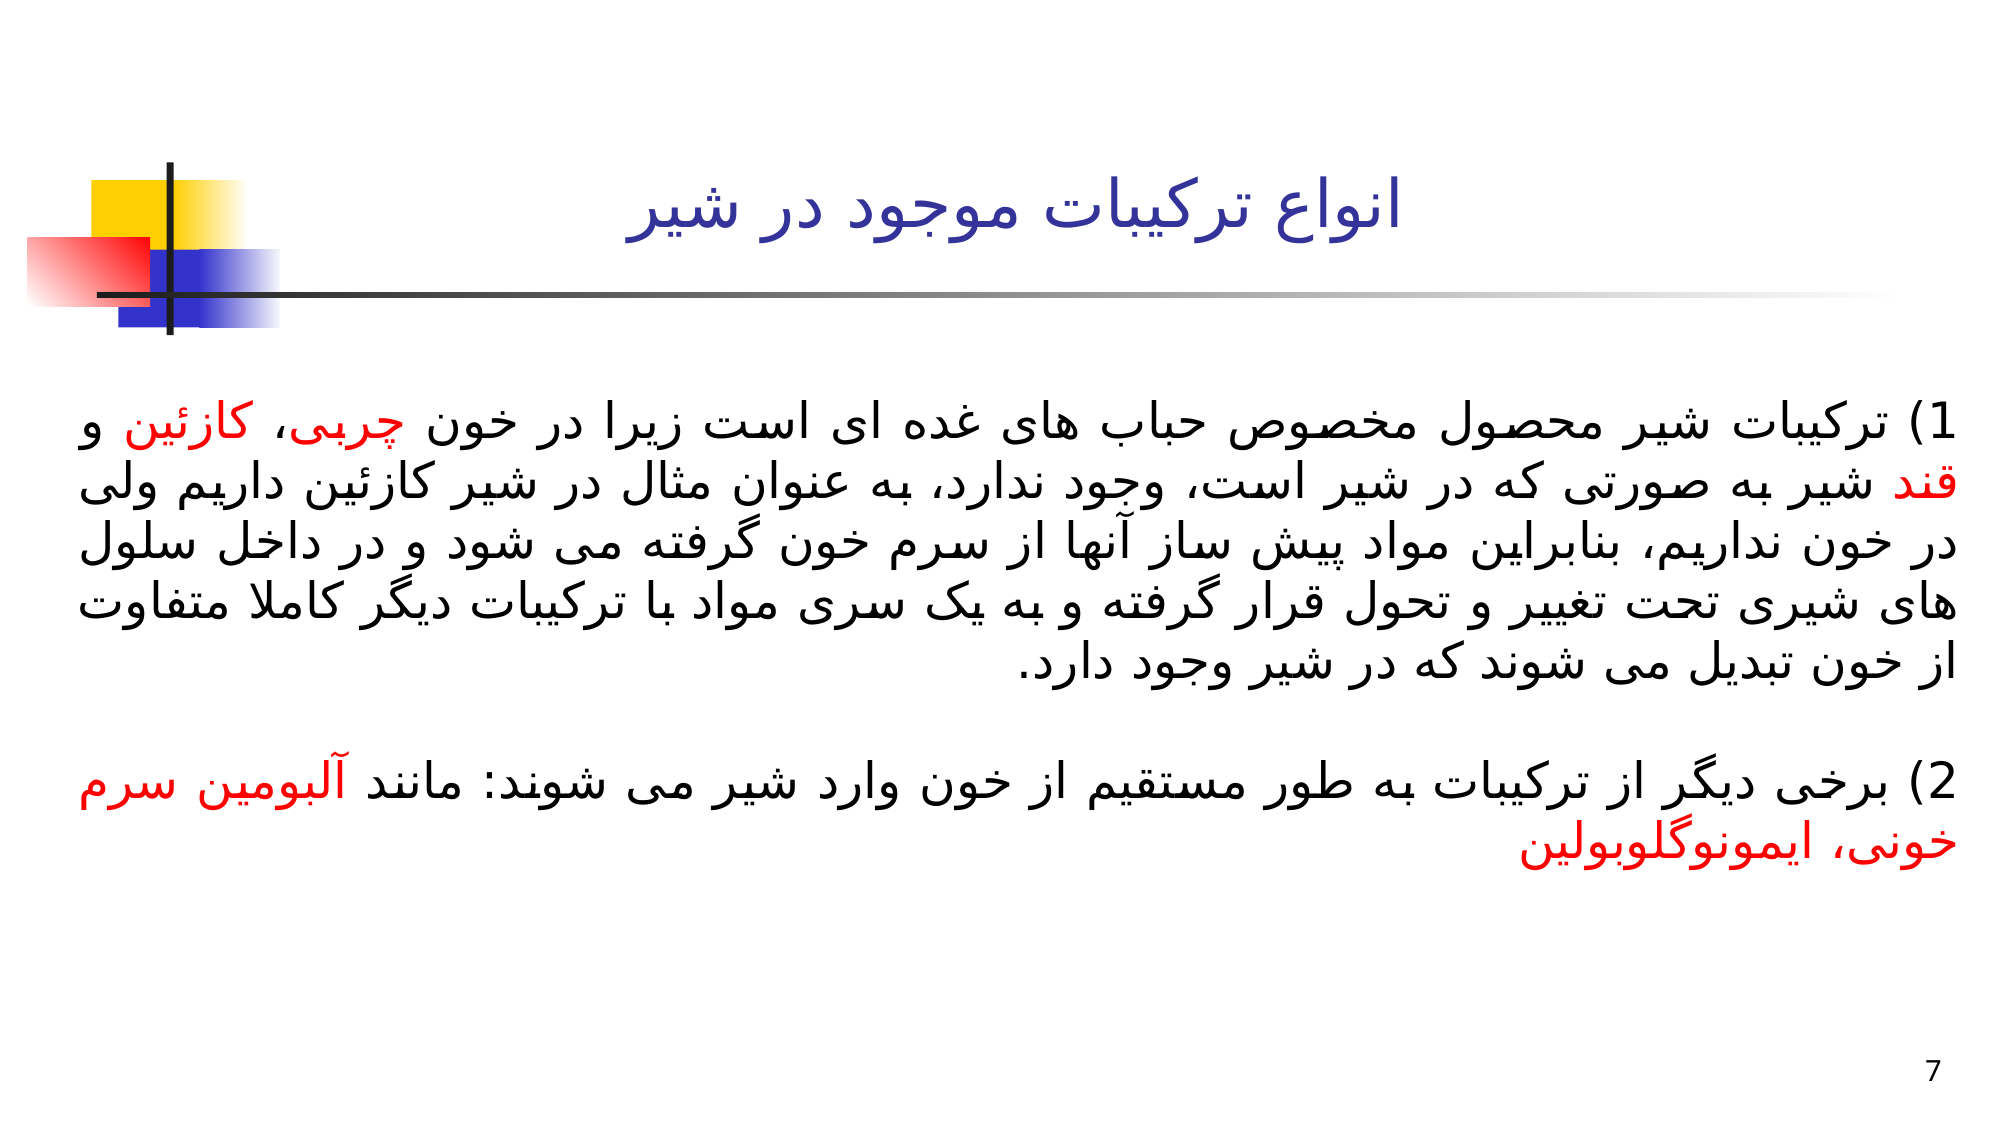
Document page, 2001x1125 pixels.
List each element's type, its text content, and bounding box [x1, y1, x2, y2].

title انواع ترکیبات موجود در شیر [175, 118, 1880, 249]
slide_number 7 [1540, 1023, 1958, 1100]
text_box 1) ترکیبات شیر محصول مخصوص حباب های غده ای است زیرا در خون چربی، کازئین و قند شیر به صورتی که در شیر است، وجود ندارد، به عنوان مثال در شیر کازئین داریم ولی در خون نداریم، بنابراین مواد پیش ساز آنها از سرم خون گرفته می شود و در داخل سلول های شیری تحت تغییر و تحول قرار گرفته و به یک سری مواد با ترکیبات دیگر کاملا متفاوت از خون تبدیل می شوند که در شیر وجود دارد. 2) برخی دیگر از ترکیبات به طور مستقیم از خون وارد شیر می شوند: مانند آلبومین سرم خونی، ایمونوگلوبولین [62, 381, 1974, 877]
